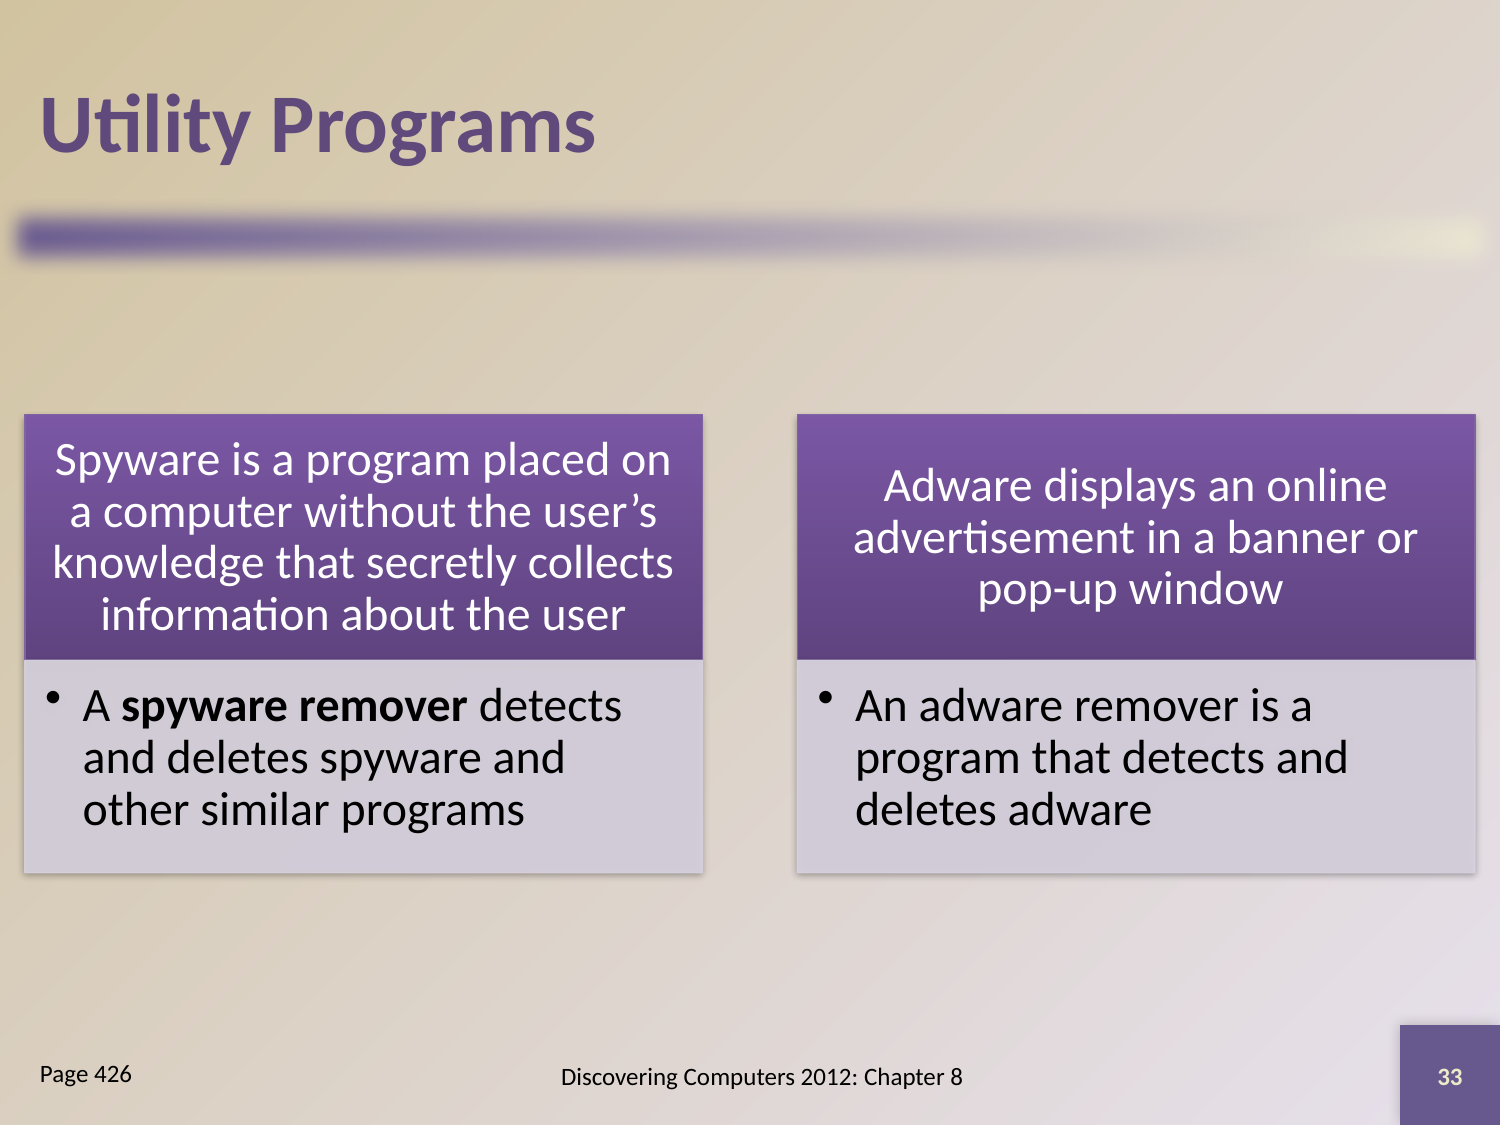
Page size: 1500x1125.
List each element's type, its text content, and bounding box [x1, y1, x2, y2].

footer Discovering Computers 2012: Chapter 8 [450, 1037, 1075, 1113]
slide_number 33 [1400, 1025, 1500, 1125]
title Utility Programs [24, 24, 1475, 213]
list Page 426 [24, 1050, 300, 1125]
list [24, 262, 1476, 1026]
